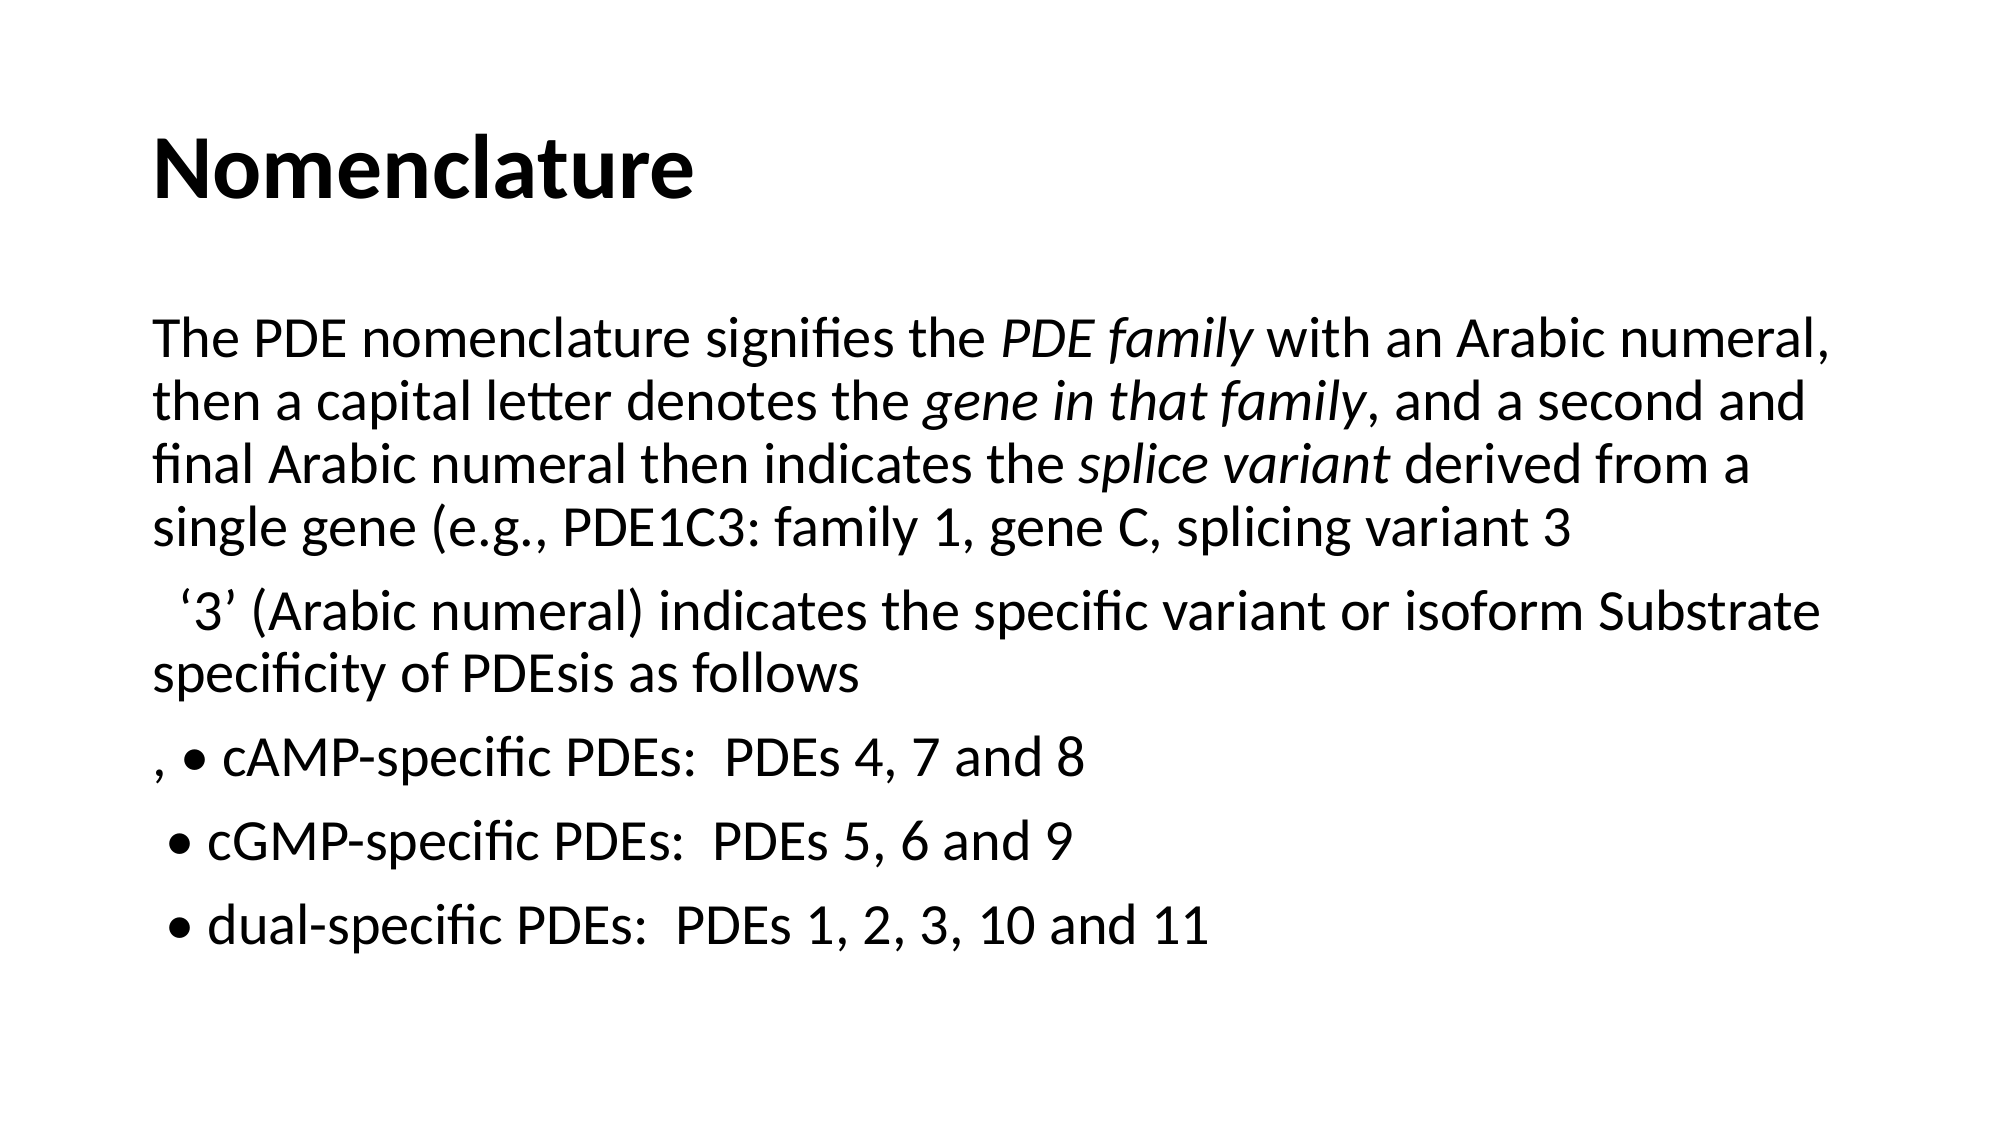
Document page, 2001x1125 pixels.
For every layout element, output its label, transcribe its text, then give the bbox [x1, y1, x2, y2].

list The PDE nomenclature signifies the PDE family with an Arabic numeral, then a capital letter denotes the gene in that family, and a second and final Arabic numeral then indicates the splice variant derived from a single gene (e.g., PDE1C3: family 1, gene C, splicing variant 3 ‘3’ (Arabic numeral) indicates the specific variant or isoform Substrate specificity of PDEsis as follows , • cAMP-specific PDEs: PDEs 4, 7 and 8 • cGMP-specific PDEs: PDEs 5, 6 and 9 • dual-specific PDEs: PDEs 1, 2, 3, 10 and 11 [137, 299, 1863, 1014]
title Nomenclature [137, 59, 1863, 278]
